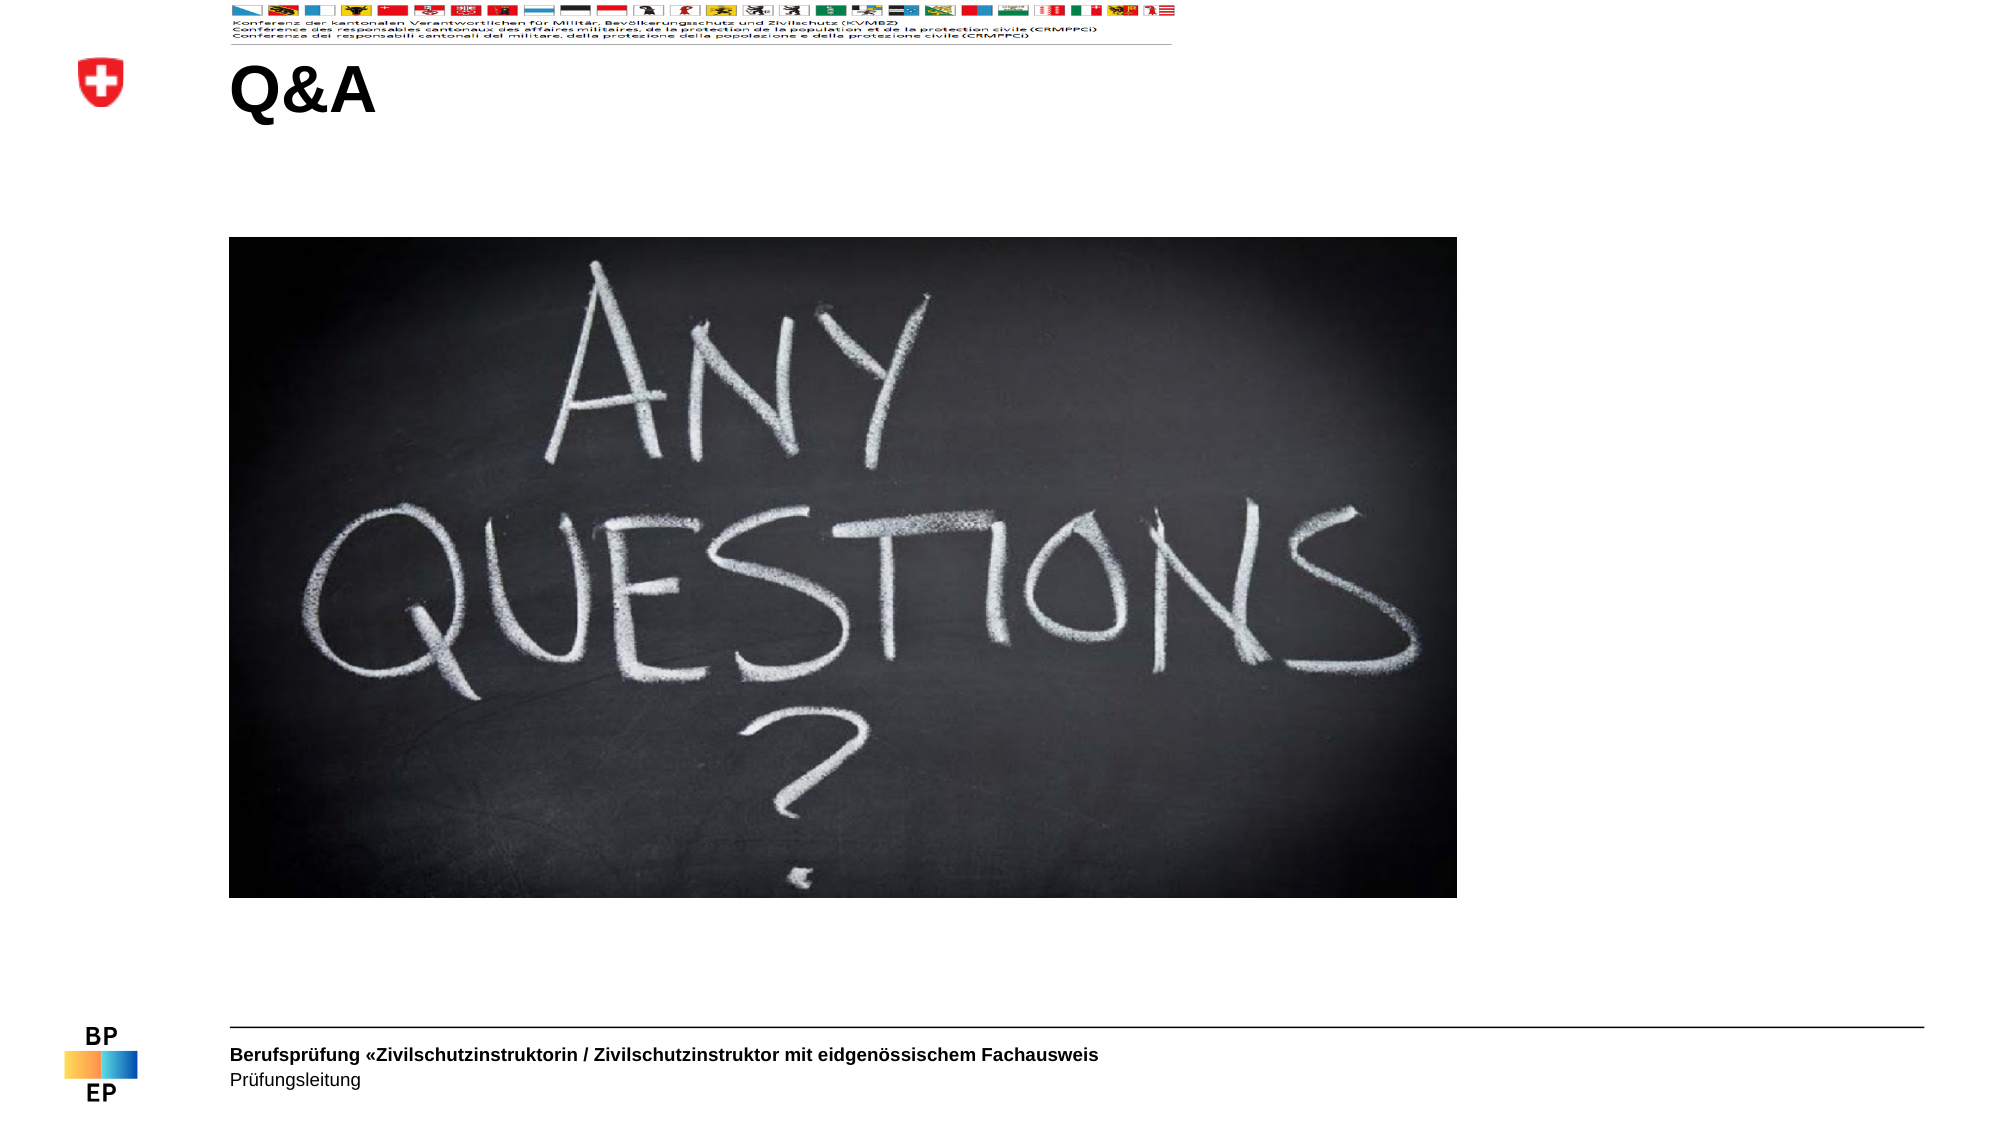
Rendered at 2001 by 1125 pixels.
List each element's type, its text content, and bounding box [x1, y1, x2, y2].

footer Berufsprüfung «Zivilschutzinstruktorin / Zivilschutzinstruktor mit eidgenössischem Fachausweis Prüfungsleitung [229, 1040, 1177, 1088]
picture [229, 237, 1457, 898]
picture [229, 4, 1175, 46]
title Q&A [229, 50, 1922, 199]
picture [61, 1021, 140, 1106]
